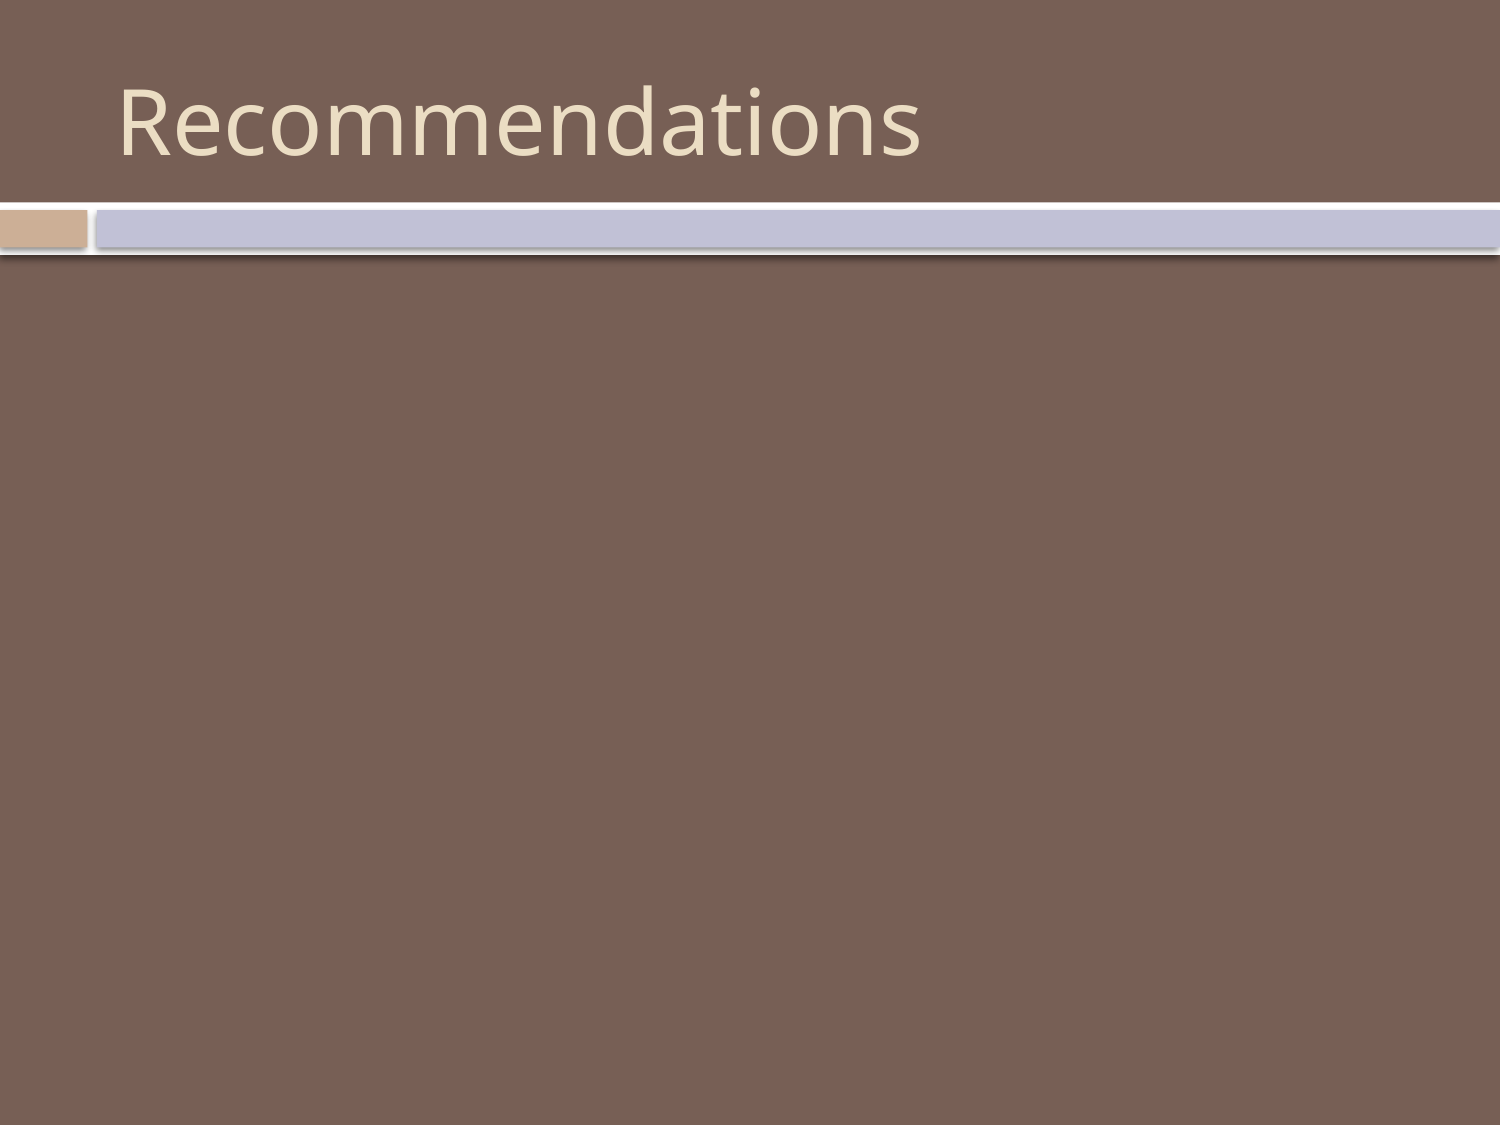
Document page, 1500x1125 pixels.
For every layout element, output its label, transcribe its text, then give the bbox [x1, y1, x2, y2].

title Recommendations [100, 37, 1438, 200]
